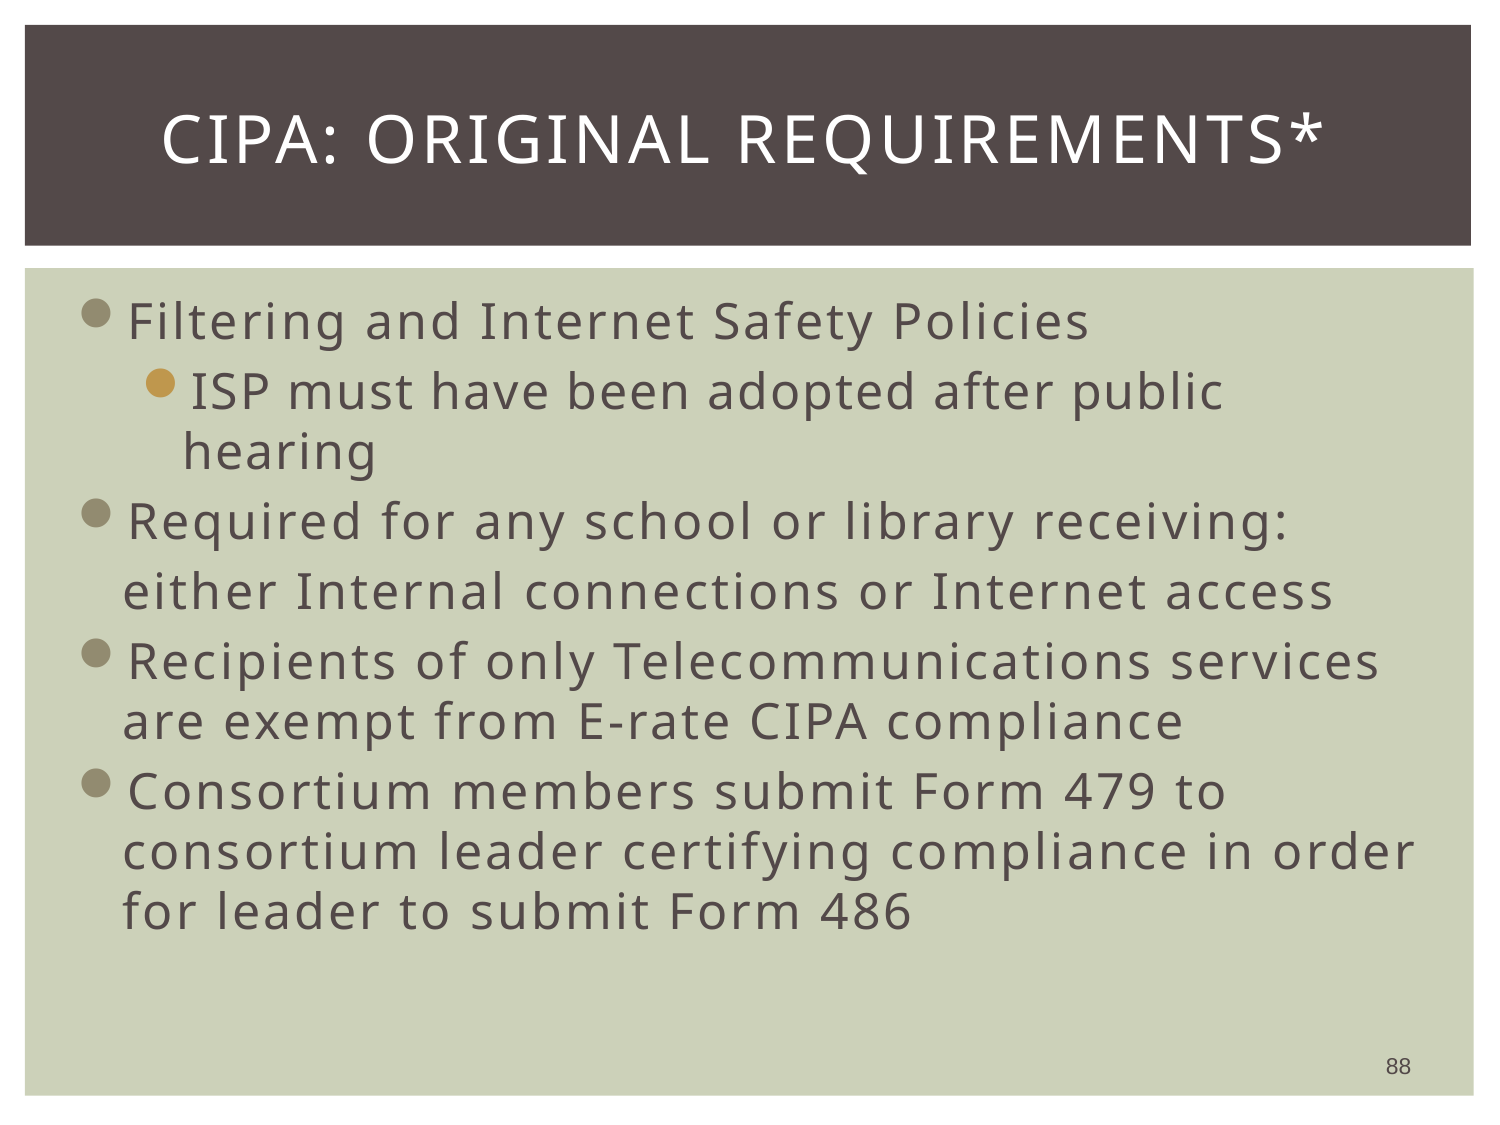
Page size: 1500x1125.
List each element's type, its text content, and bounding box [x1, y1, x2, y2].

list Filtering and Internet Safety Policies ISP must have been adopted after public hearing Required for any school or library receiving: either Internal connections or Internet access Recipients of only Telecommunications services are exempt from E-rate CIPA compliance Consortium members submit Form 479 to consortium leader certifying compliance in order for leader to submit Form 486 [62, 282, 1442, 1005]
title CIPA: Original Requirements* [37, 87, 1450, 187]
slide_number 88 [1349, 1041, 1448, 1089]
